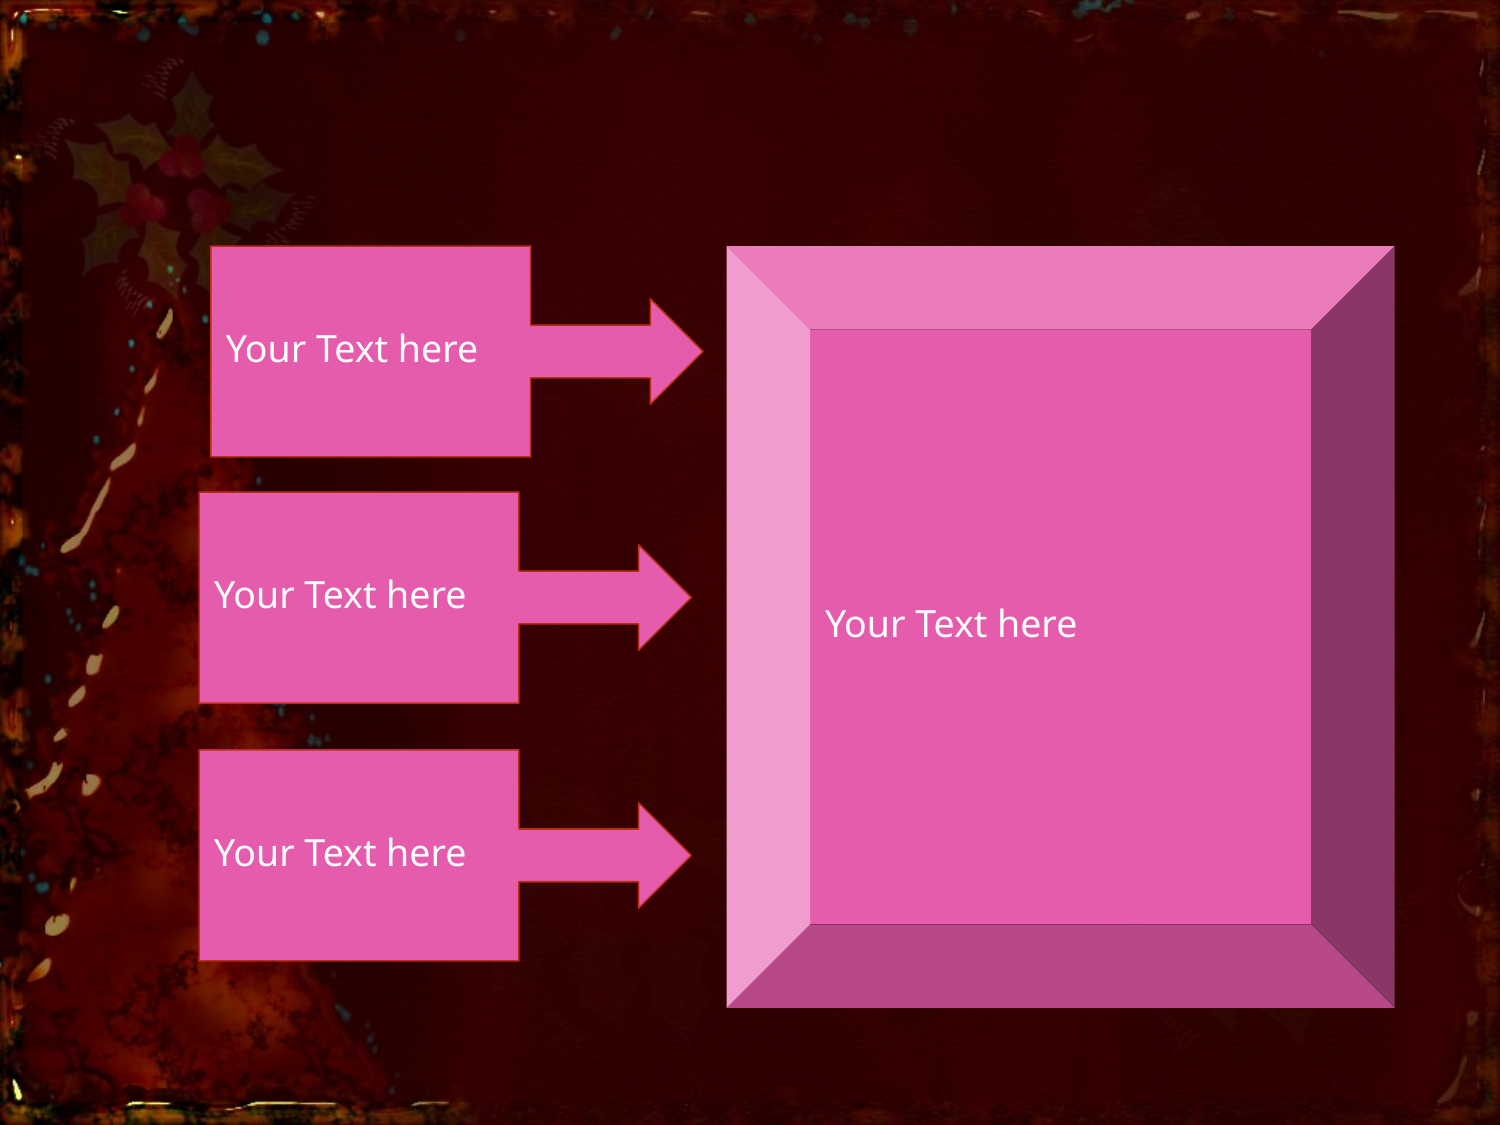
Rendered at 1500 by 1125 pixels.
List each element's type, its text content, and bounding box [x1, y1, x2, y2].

text_box Your Text here [199, 492, 692, 704]
text_box Your Text here [199, 749, 692, 961]
text_box Your Text here [726, 246, 1395, 1008]
picture [0, 0, 1500, 1125]
text_box Your Text here [210, 246, 704, 457]
